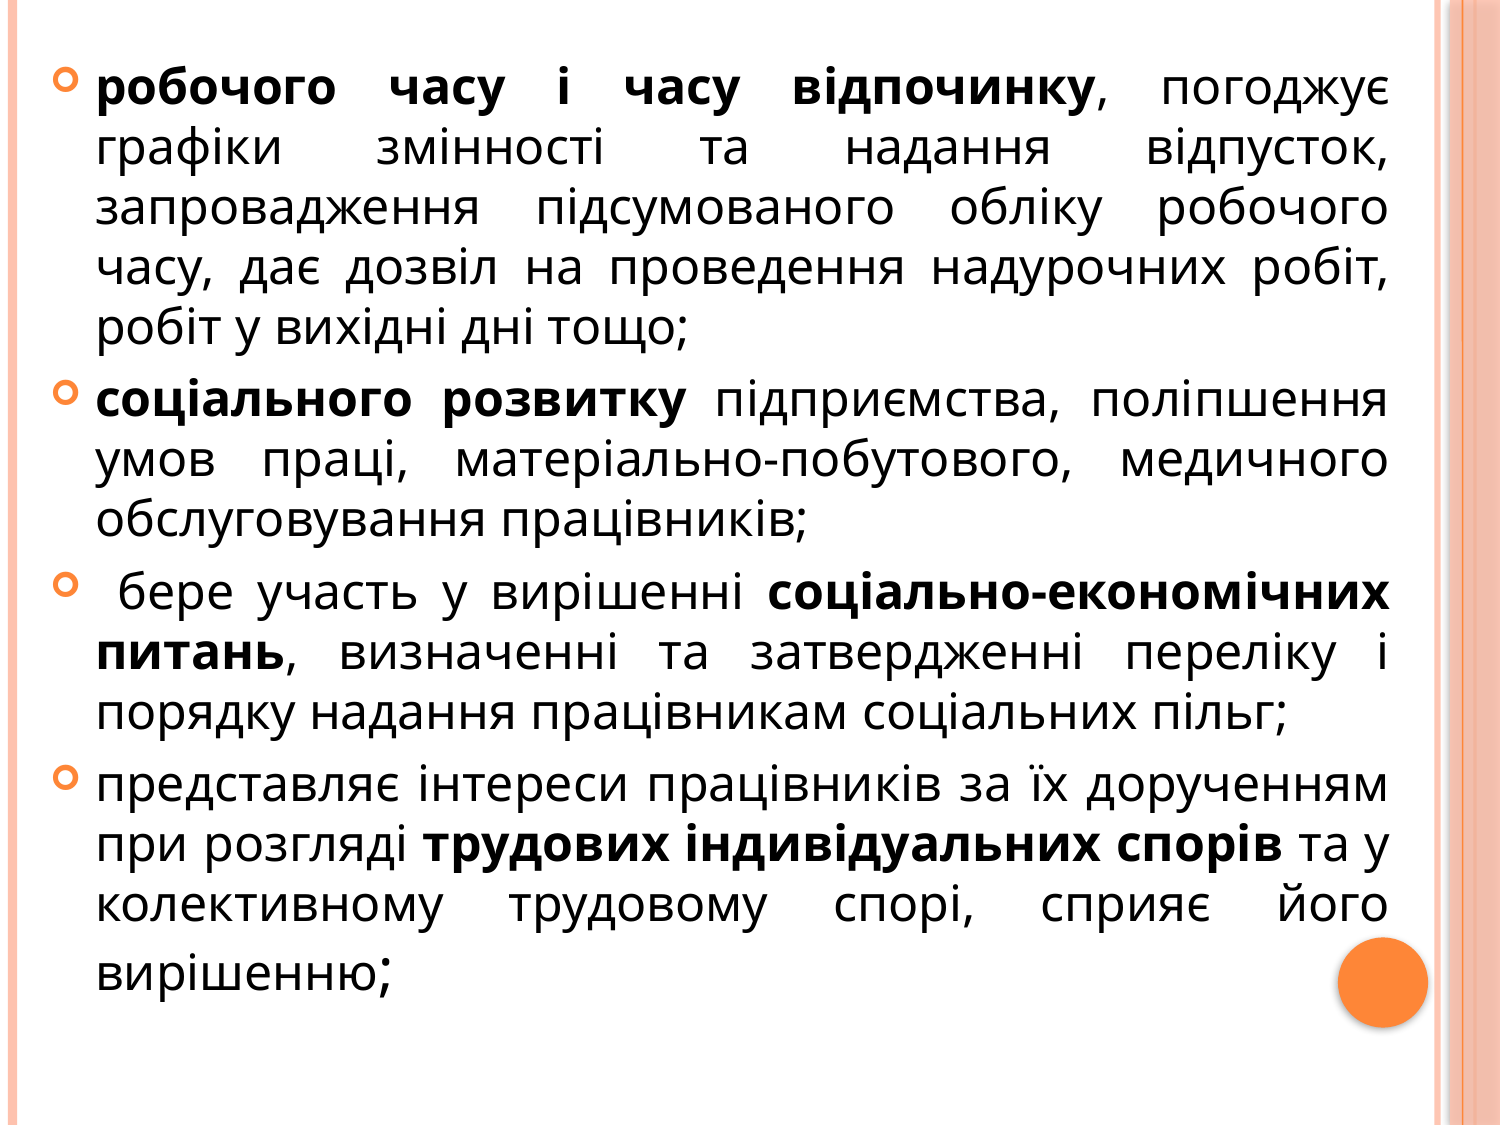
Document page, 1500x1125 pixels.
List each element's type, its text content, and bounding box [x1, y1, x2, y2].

list робочого часу і часу відпочинку, погоджує графіки змінності та надання відпусток, запровадження підсумованого обліку робочого часу, дає дозвіл на проведення надурочних робіт, робіт у вихідні дні тощо; соціального розвитку підприємства, поліпшення умов праці, матеріально-побутового, медичного обслуговування працівників; бере участь у вирішенні соціально-економічних питань, визначенні та затвердженні переліку і порядку надання працівникам соціальних пільг; представляє інтереси працівників за їх дорученням при розгляді трудових індивідуальних спорів та у колективному трудовому спорі, сприяє його вирішенню; [34, 46, 1406, 1067]
